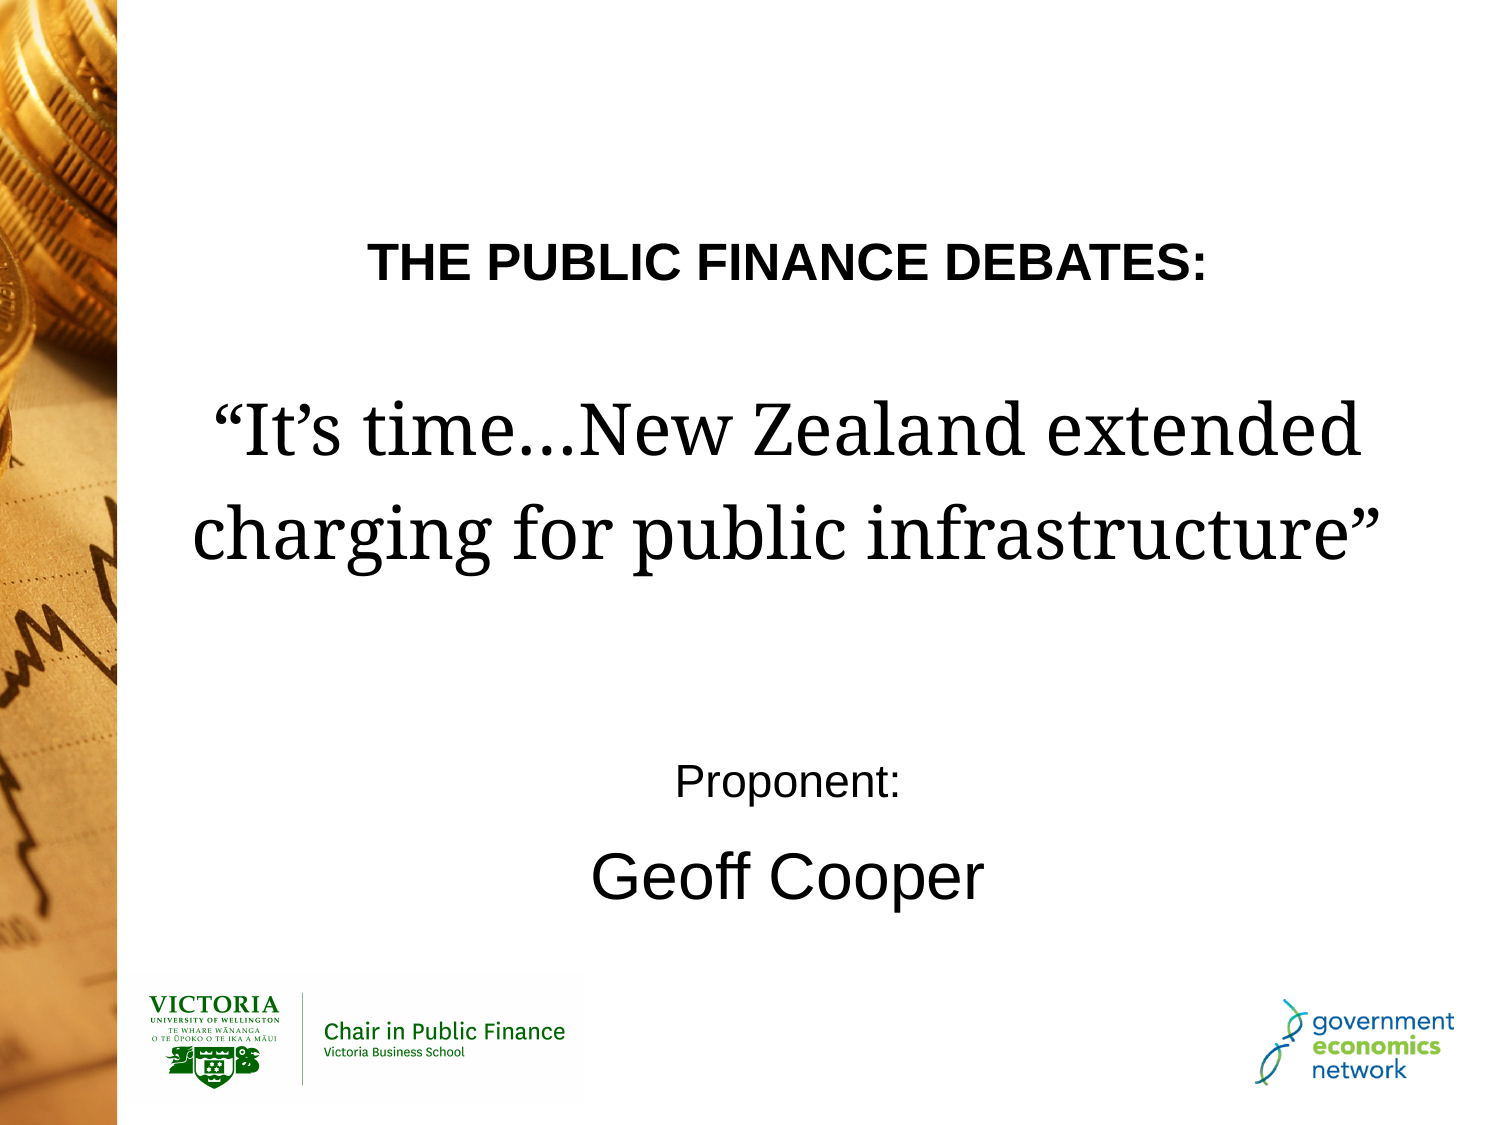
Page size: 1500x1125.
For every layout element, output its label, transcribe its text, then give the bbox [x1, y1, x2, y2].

text_box THE PUBLIC FINANCE DEBATES: “It’s time…New Zealand extended charging for public infrastructure” Proponent: Geoff Cooper [126, 101, 1450, 941]
picture [126, 973, 585, 1106]
picture [1240, 999, 1455, 1090]
picture [0, 0, 118, 1125]
